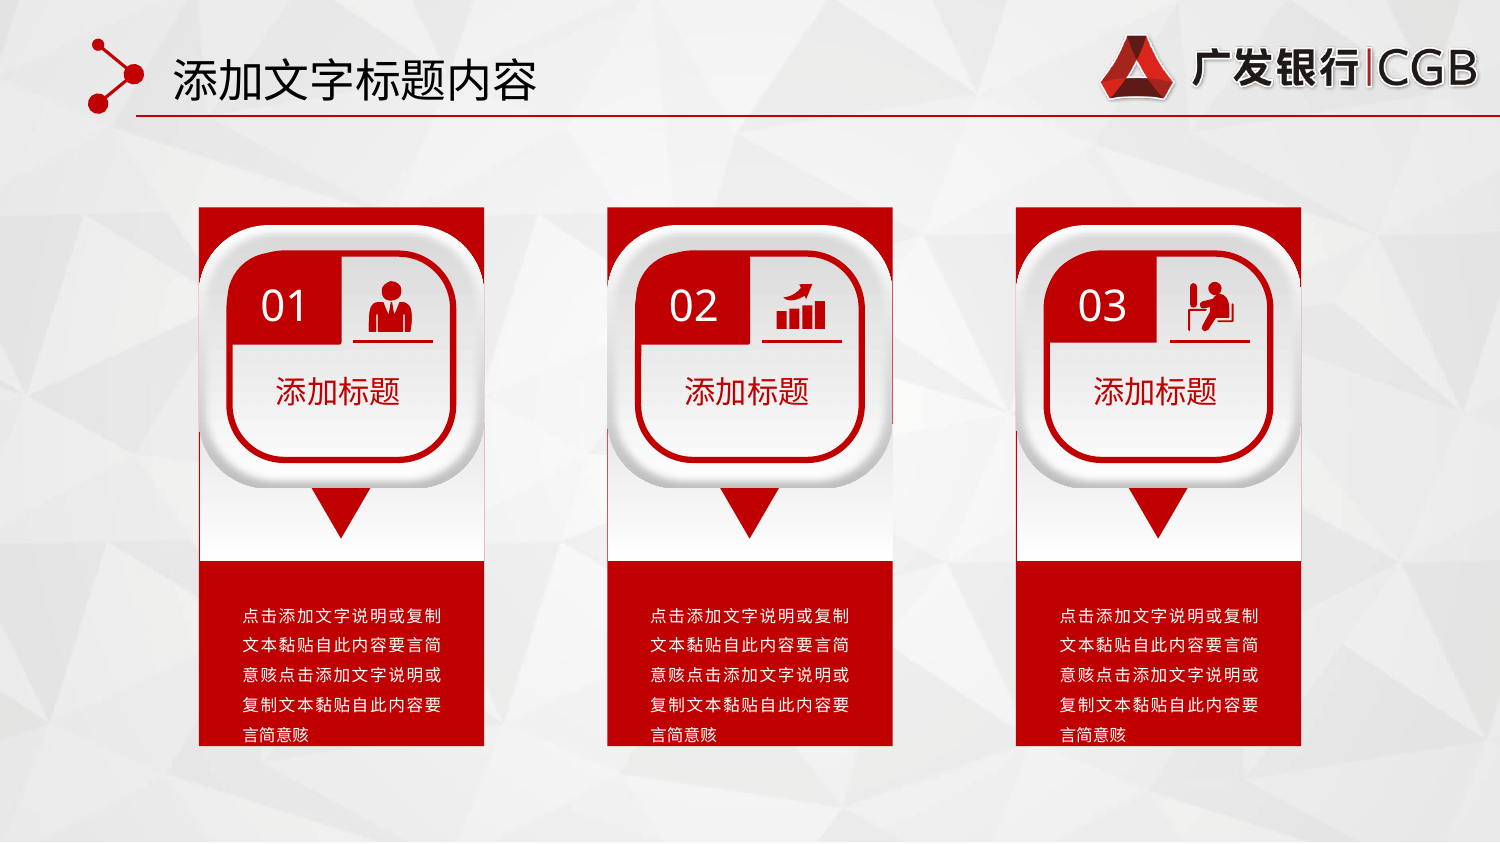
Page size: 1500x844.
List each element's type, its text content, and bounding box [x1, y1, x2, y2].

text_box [637, 253, 862, 461]
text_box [1046, 253, 1271, 461]
text_box 添加文字标题内容 [128, 46, 583, 113]
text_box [761, 283, 842, 342]
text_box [607, 495, 893, 747]
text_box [1015, 207, 1302, 224]
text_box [352, 280, 434, 342]
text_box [1015, 224, 1302, 489]
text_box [607, 224, 893, 489]
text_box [198, 224, 485, 489]
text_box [1170, 281, 1251, 342]
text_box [198, 207, 485, 224]
picture [0, 0, 1500, 842]
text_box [1015, 496, 1302, 747]
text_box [229, 253, 454, 461]
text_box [607, 207, 893, 224]
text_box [198, 496, 485, 747]
